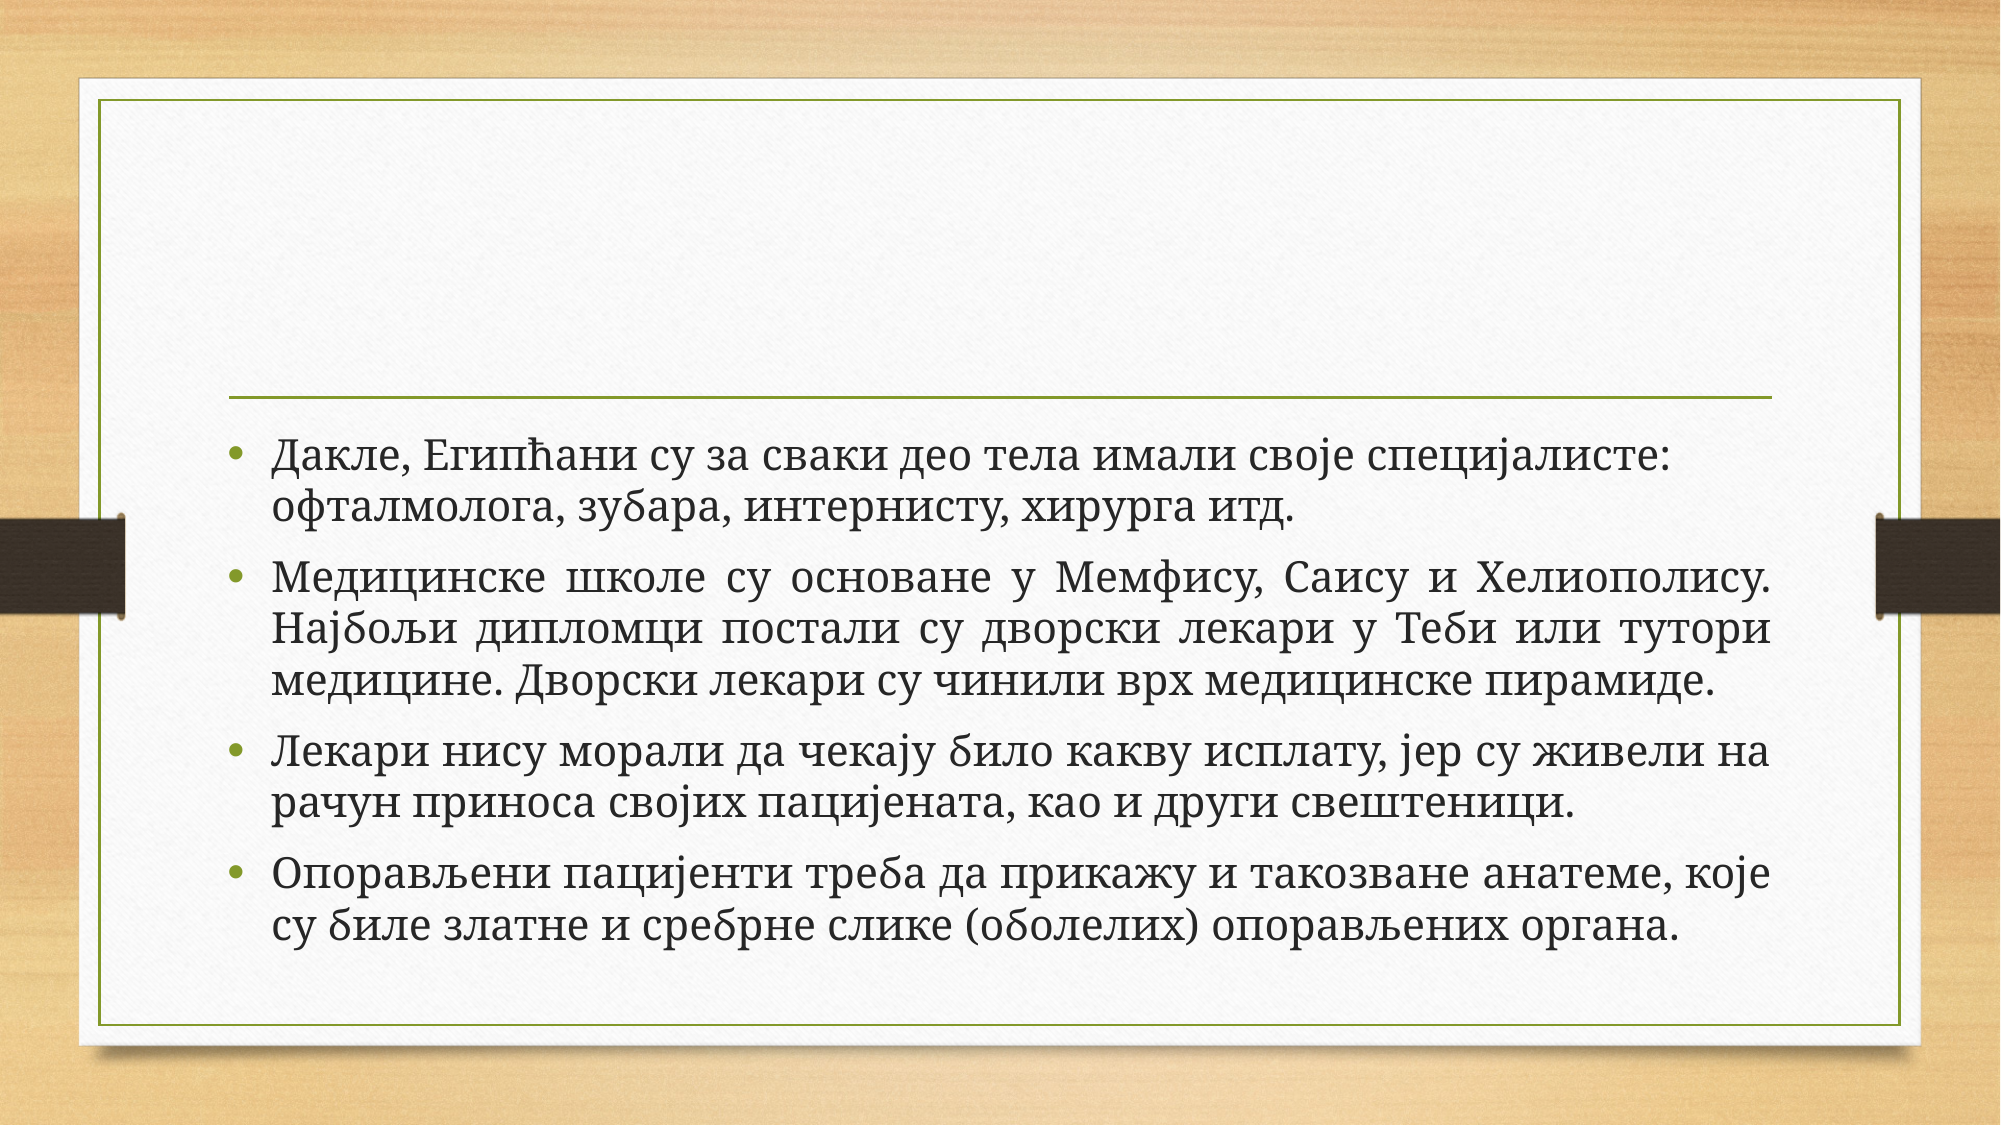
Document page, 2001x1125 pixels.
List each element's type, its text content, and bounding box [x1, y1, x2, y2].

list Дакле, Египћани су за сваки део тела имали своје специјалисте: офталмолога, зубара, интернисту, хирурга итд. Медицинске школе су основане у Мемфису, Саису и Хелиополису. Најбољи дипломци постали су дворски лекари у Теби или тутори медицине. Дворски лекари су чинили врх медицинске пирамиде. Лекари нису морали да чекају било какву исплату, јер су живели на рачун приноса својих пацијената, као и други свештеници. Опорављени пацијенти треба да прикажу и такозване анатеме, које су биле златне и сребрне слике (оболелих) опорављених органа. [212, 419, 1788, 964]
picture [0, 0, 2001, 1125]
